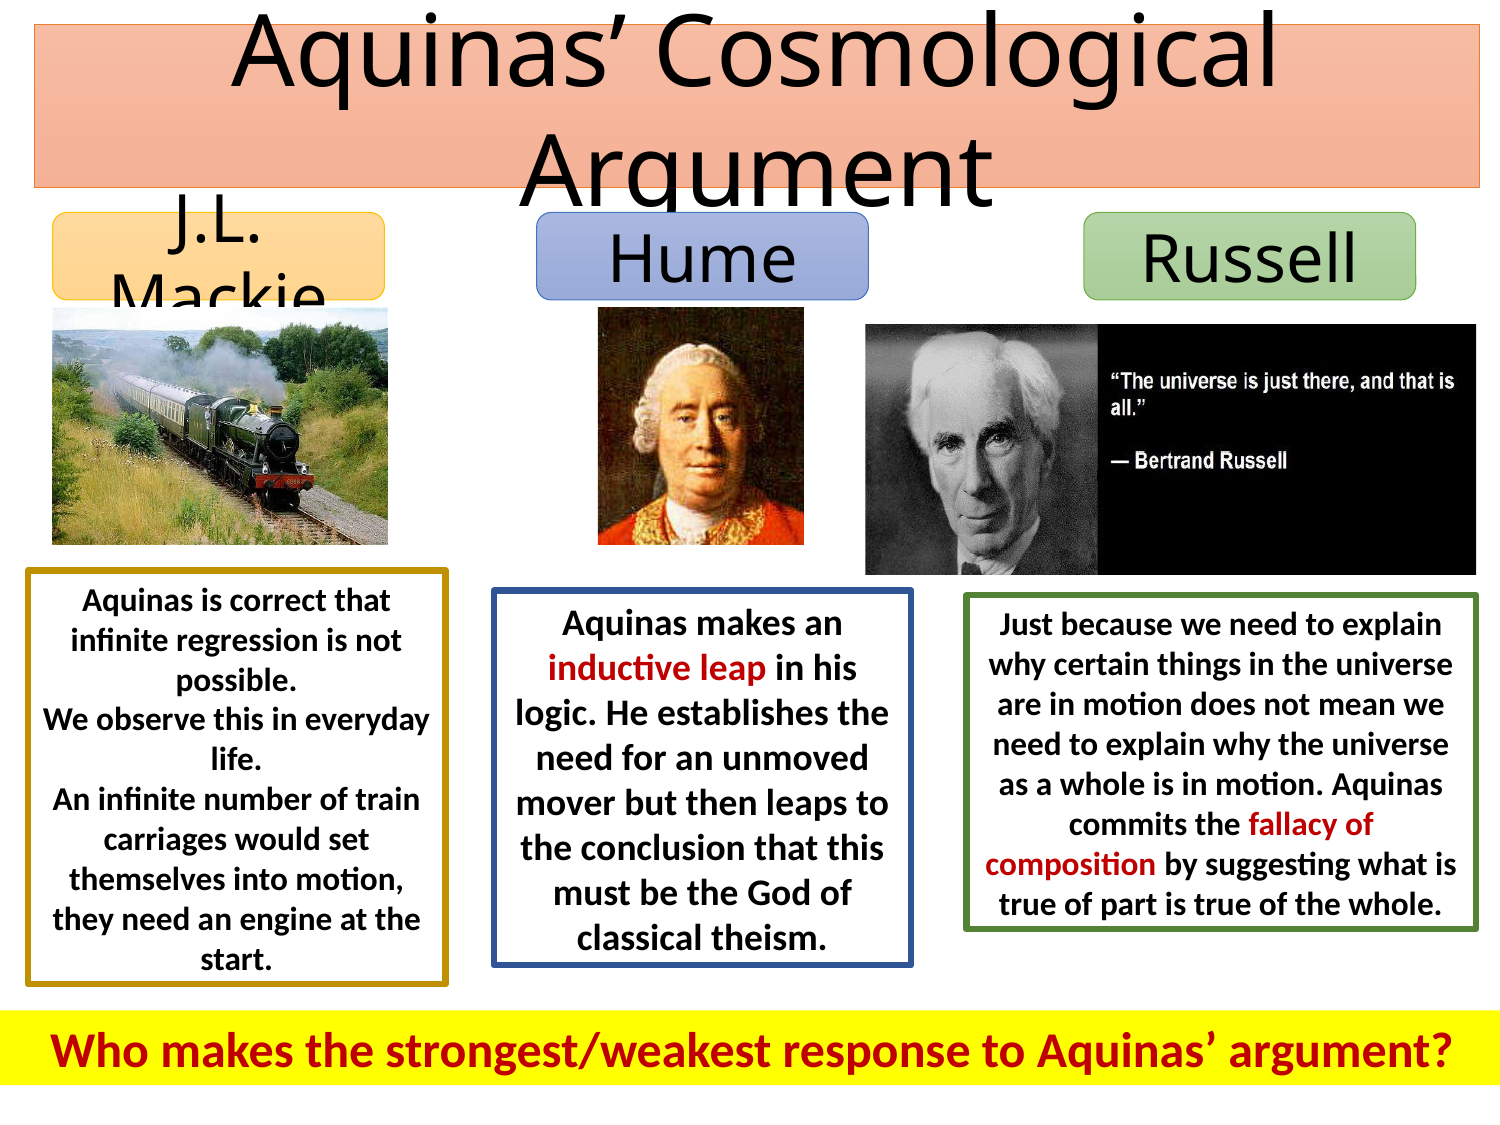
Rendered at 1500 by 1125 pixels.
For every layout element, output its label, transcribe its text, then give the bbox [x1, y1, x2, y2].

text_box J.L. Mackie [52, 211, 385, 301]
text_box Aquinas’ Cosmological Argument [34, 24, 1480, 188]
text_box Aquinas is correct that infinite regression is not possible. We observe this in everyday life. An infinite number of train carriages would set themselves into motion, they need an engine at the start. [27, 570, 446, 985]
text_box Russell [1083, 211, 1417, 301]
picture [597, 307, 808, 545]
text_box Who makes the strongest/weakest response to Aquinas’ argument? [0, 1010, 1500, 1086]
picture [865, 324, 1477, 575]
text_box Aquinas makes an inductive leap in his logic. He establishes the need for an unmoved mover but then leaps to the conclusion that this must be the God of classical theism. [493, 590, 912, 966]
picture [52, 307, 388, 545]
text_box Hume [536, 211, 869, 301]
text_box Just because we need to explain why certain things in the universe are in motion does not mean we need to explain why the universe as a whole is in motion. Aquinas commits the fallacy of composition by suggesting what is true of part is true of the whole. [966, 595, 1477, 930]
